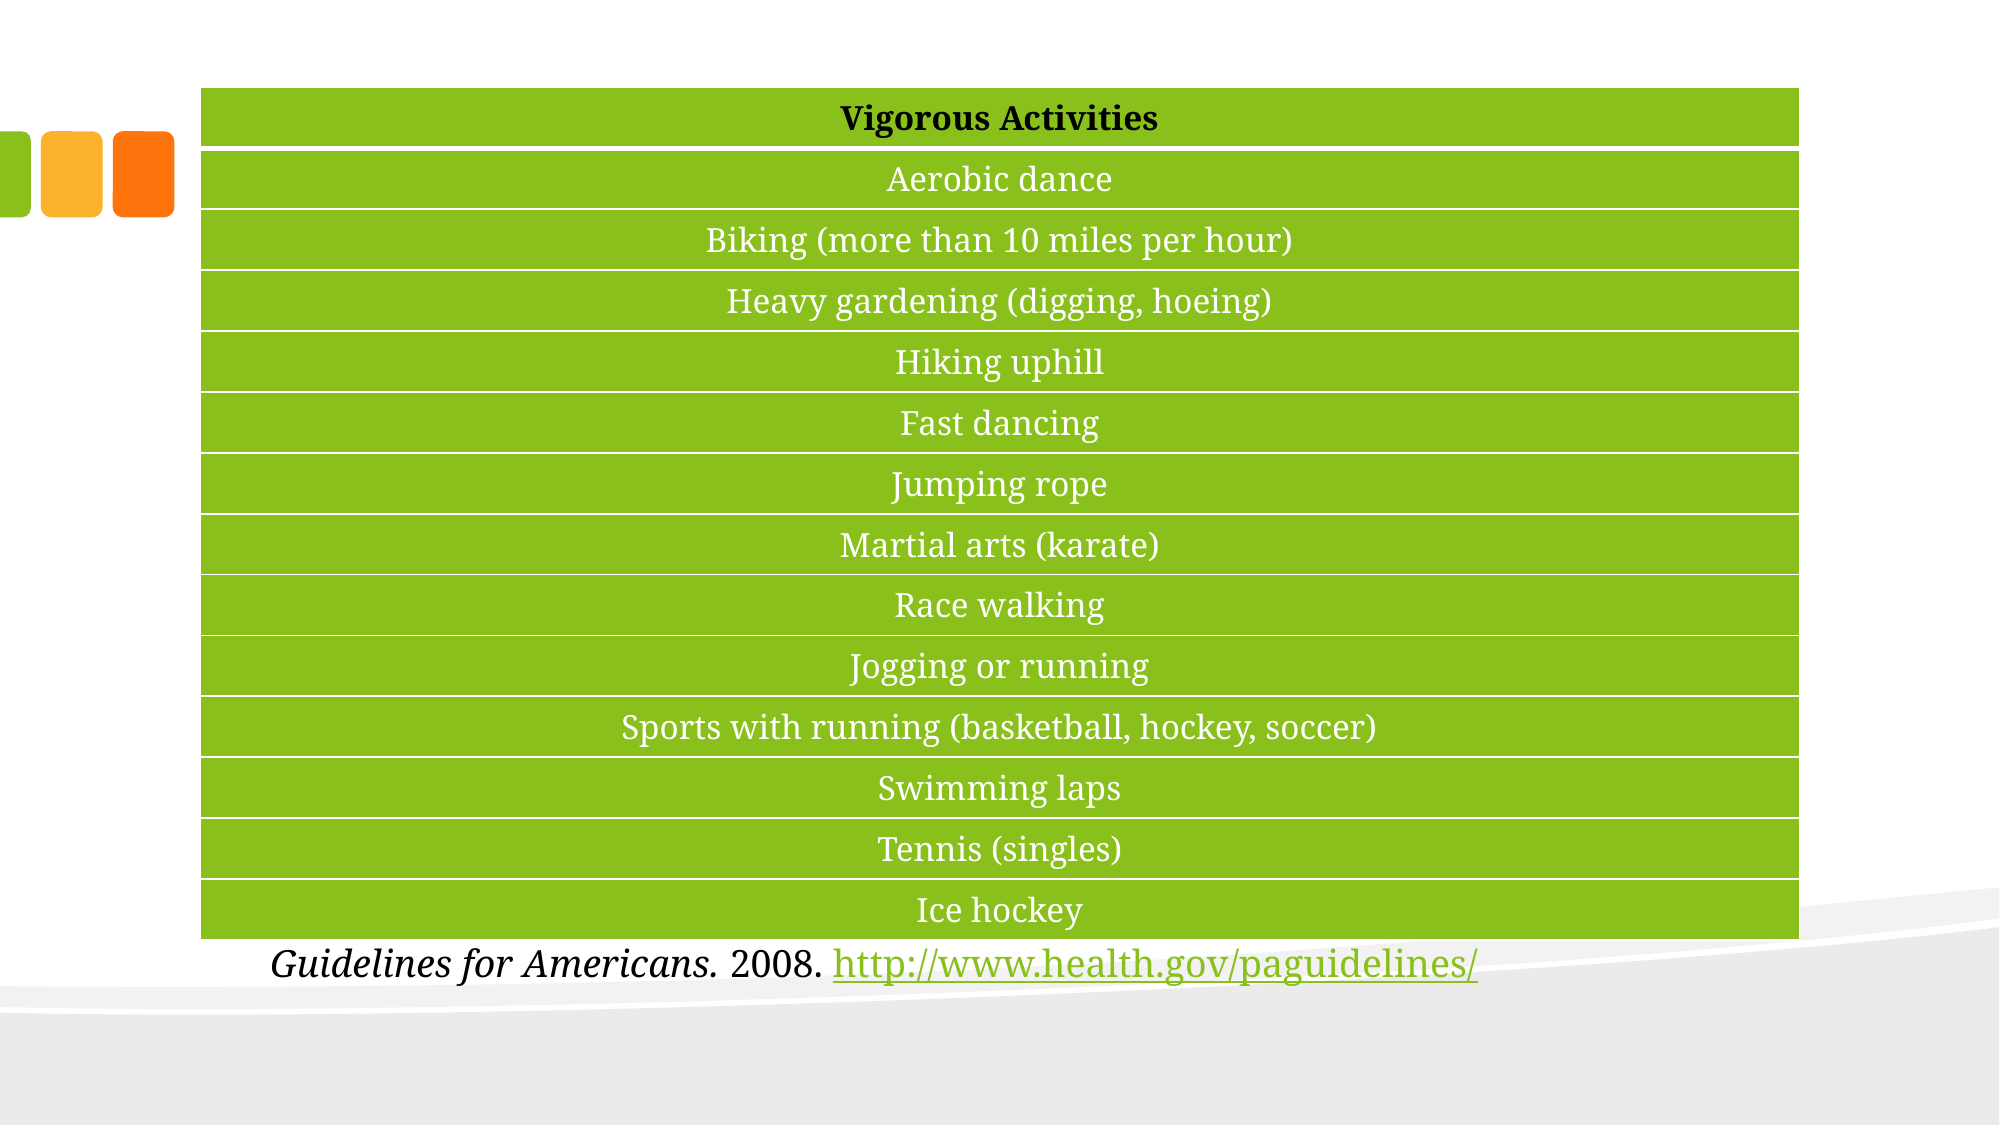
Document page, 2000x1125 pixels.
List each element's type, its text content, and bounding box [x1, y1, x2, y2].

table_cell Aerobic dance [201, 151, 1799, 208]
table_cell Heavy gardening (digging, hoeing) [201, 271, 1799, 330]
table_cell Martial arts (karate) [201, 515, 1799, 574]
table_header Vigorous Activities [201, 88, 1799, 146]
list Source: US Department of Health and Human Services. 2008 Physical Activity Guidelines for Americans. 2008. http://www.health.gov/paguidelines/ [199, 941, 1800, 1013]
table_cell Race walking [201, 575, 1799, 635]
table_cell Tennis (singles) [201, 819, 1799, 878]
table_cell Jumping rope [201, 454, 1799, 513]
table_cell Jogging or running [201, 636, 1799, 695]
table_cell Ice hockey [201, 880, 1799, 939]
table_cell Sports with running (basketball, hockey, soccer) [201, 697, 1799, 756]
table_cell Biking (more than 10 miles per hour) [201, 210, 1799, 269]
table_cell Fast dancing [201, 393, 1799, 452]
table_cell Hiking uphill [201, 332, 1799, 391]
table_cell Swimming laps [201, 758, 1799, 817]
